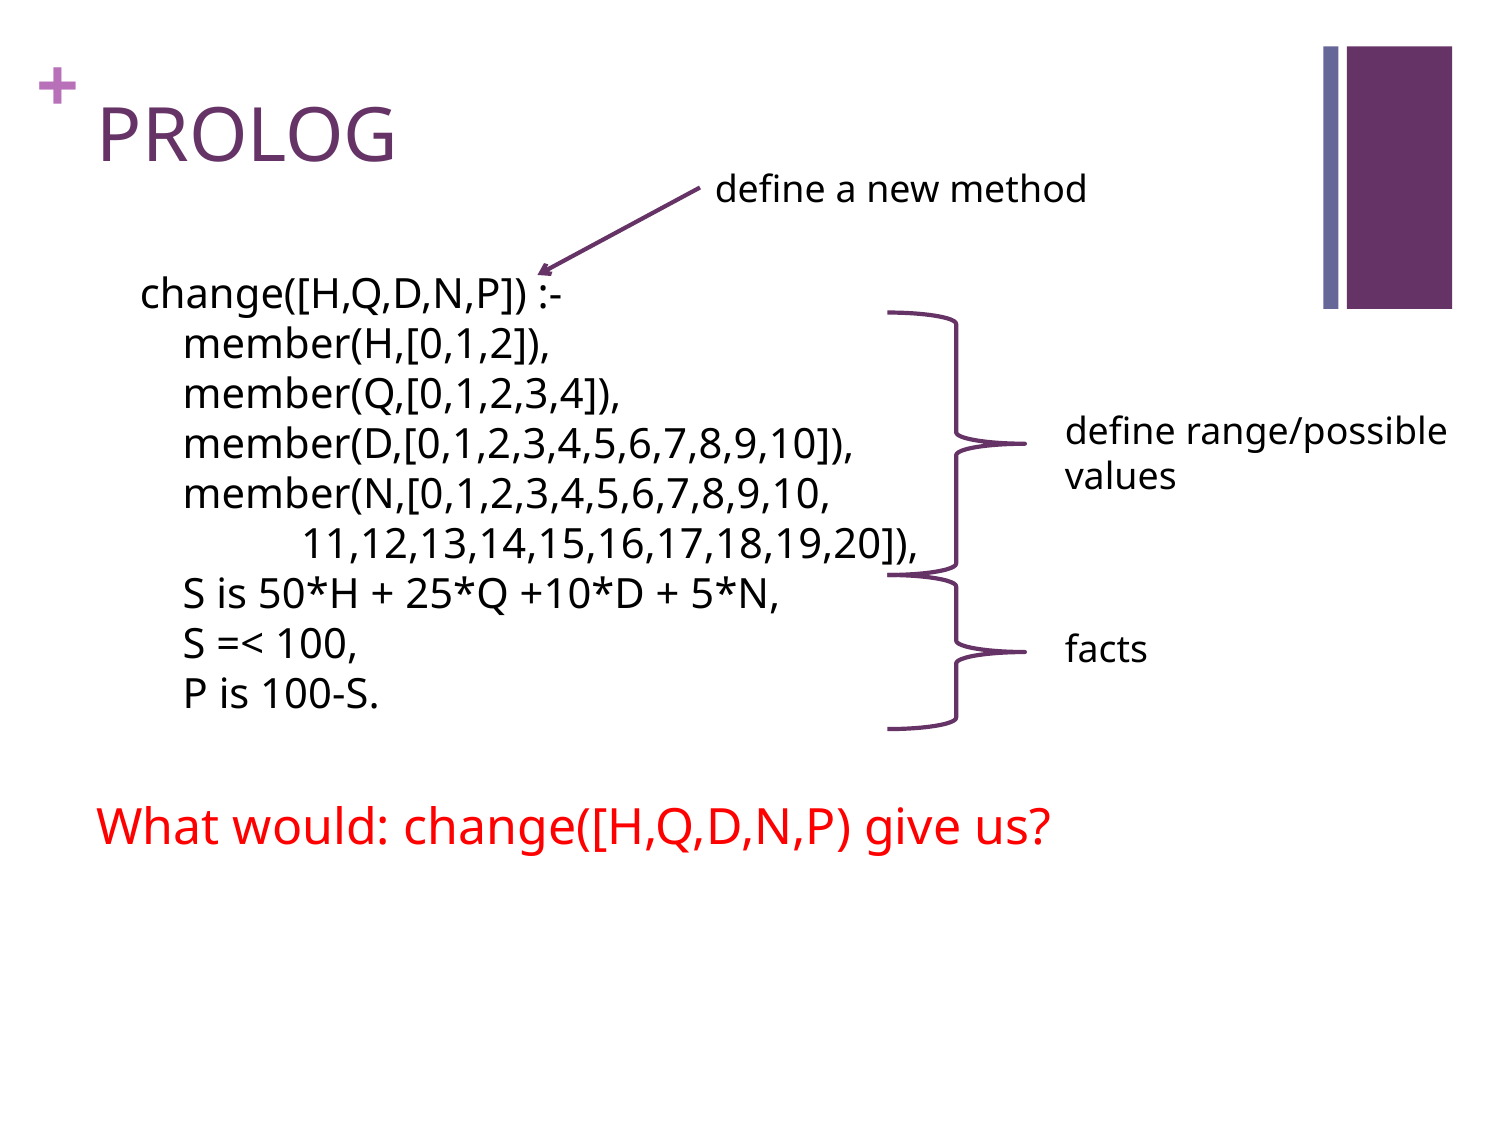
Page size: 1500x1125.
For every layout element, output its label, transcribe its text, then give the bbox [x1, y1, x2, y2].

text_box define range/possible values [1050, 399, 1482, 505]
text_box What would: change([H,Q,D,N,P) give us? [81, 787, 1225, 863]
text_box [887, 310, 1027, 575]
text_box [536, 186, 701, 276]
text_box change([H,Q,D,N,P]) :- member(H,[0,1,2]), member(Q,[0,1,2,3,4]), member(D,[0,1,2,3,4,5,6,7,8,9,10]), member(N,[0,1,2,3,4,5,6,7,8,9,10, 11,12,13,14,15,16,17,18,19,20]), S is 50*H + 25*Q +10*D + 5*N, S =< 100, P is 100-S. [124, 259, 1175, 725]
title PROLOG [81, 79, 1322, 263]
text_box facts [1050, 617, 1482, 678]
text_box define a new method [699, 157, 1188, 217]
text_box [887, 572, 1027, 732]
